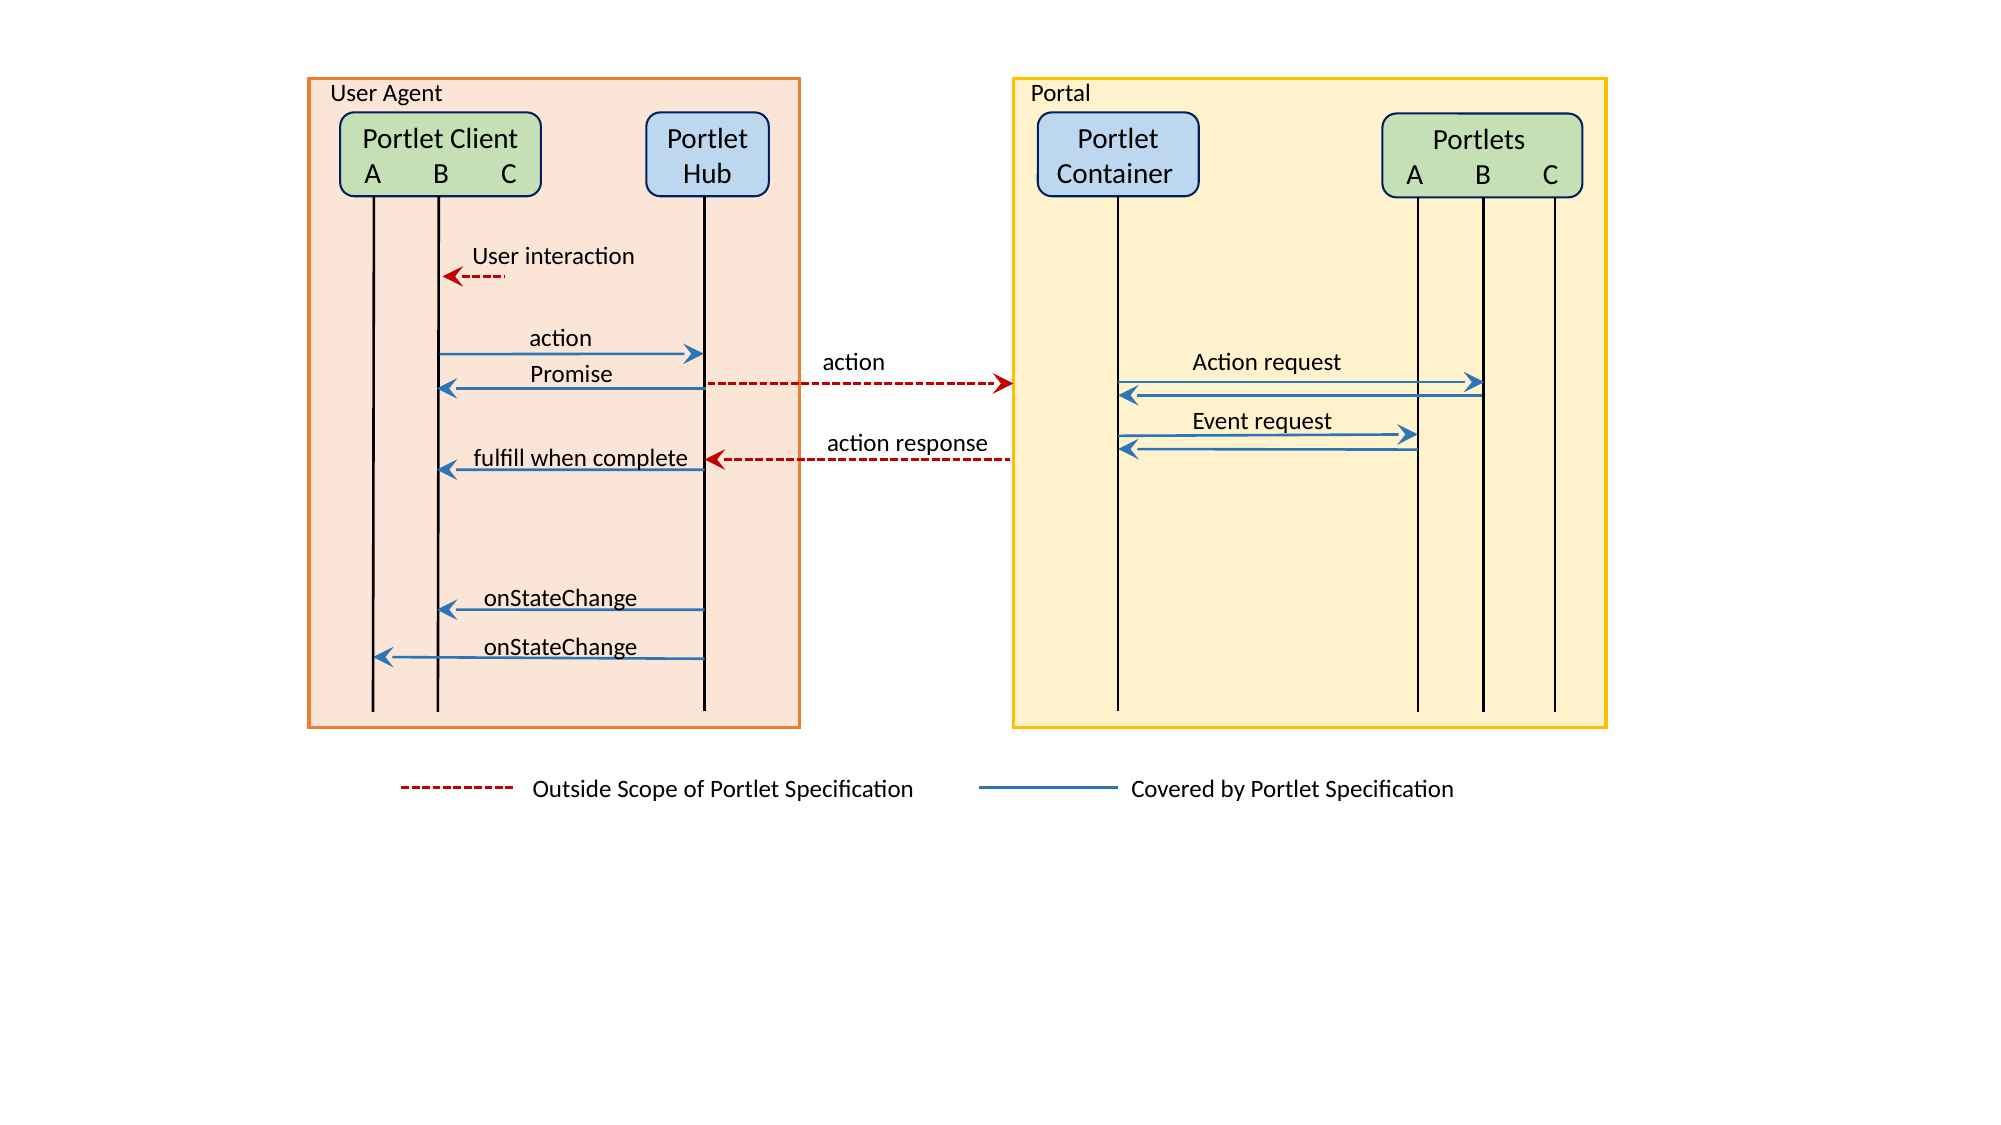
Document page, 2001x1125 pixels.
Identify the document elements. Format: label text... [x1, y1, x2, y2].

text_box Portlet Hub [645, 111, 770, 198]
text_box action [807, 338, 901, 383]
text_box Covered by Portlet Specification [1116, 765, 1470, 810]
text_box User interaction [457, 231, 651, 277]
text_box [308, 77, 800, 729]
text_box action response [812, 419, 1004, 459]
text_box Portlet Client A B C [339, 111, 542, 198]
text_box Promise [515, 355, 628, 388]
text_box Outside Scope of Portlet Specification [517, 765, 930, 810]
text_box action response [812, 460, 1004, 464]
text_box User Agent [315, 68, 458, 114]
text_box onStateChange [469, 574, 653, 609]
text_box Promise [515, 389, 628, 395]
text_box Action request [1177, 338, 1357, 382]
text_box onStateChange [469, 659, 653, 669]
text_box fulfill when complete [458, 434, 704, 469]
text_box Promise [515, 349, 628, 353]
text_box fulfill when complete [458, 470, 704, 479]
text_box onStateChange [469, 623, 653, 656]
text_box action [514, 314, 608, 353]
text_box Event request [1177, 437, 1348, 442]
text_box Portal [1016, 69, 1106, 114]
text_box Portlets A B C [1381, 112, 1584, 199]
text_box Portlet Container [1036, 111, 1200, 198]
text_box onStateChange [469, 610, 653, 619]
text_box [1012, 77, 1607, 729]
text_box Event request [1177, 397, 1348, 434]
